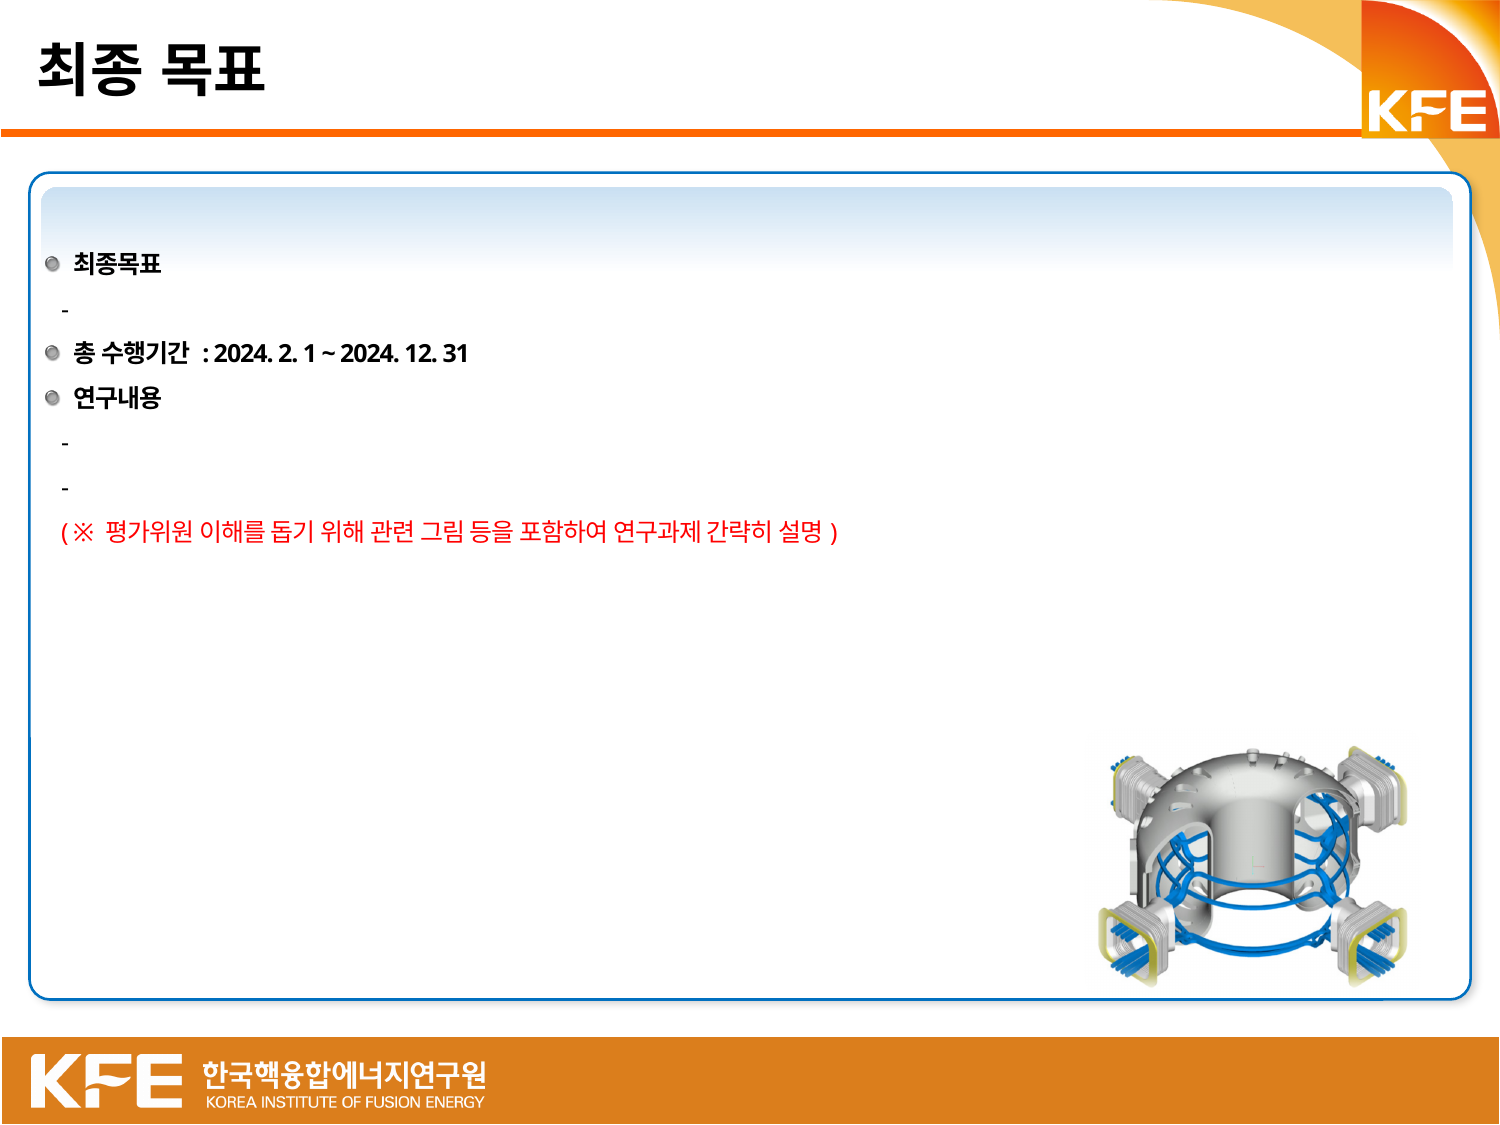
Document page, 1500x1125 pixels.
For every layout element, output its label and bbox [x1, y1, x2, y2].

text_box [29, 172, 1471, 1000]
picture [1082, 727, 1422, 999]
picture [1359, 0, 1500, 140]
